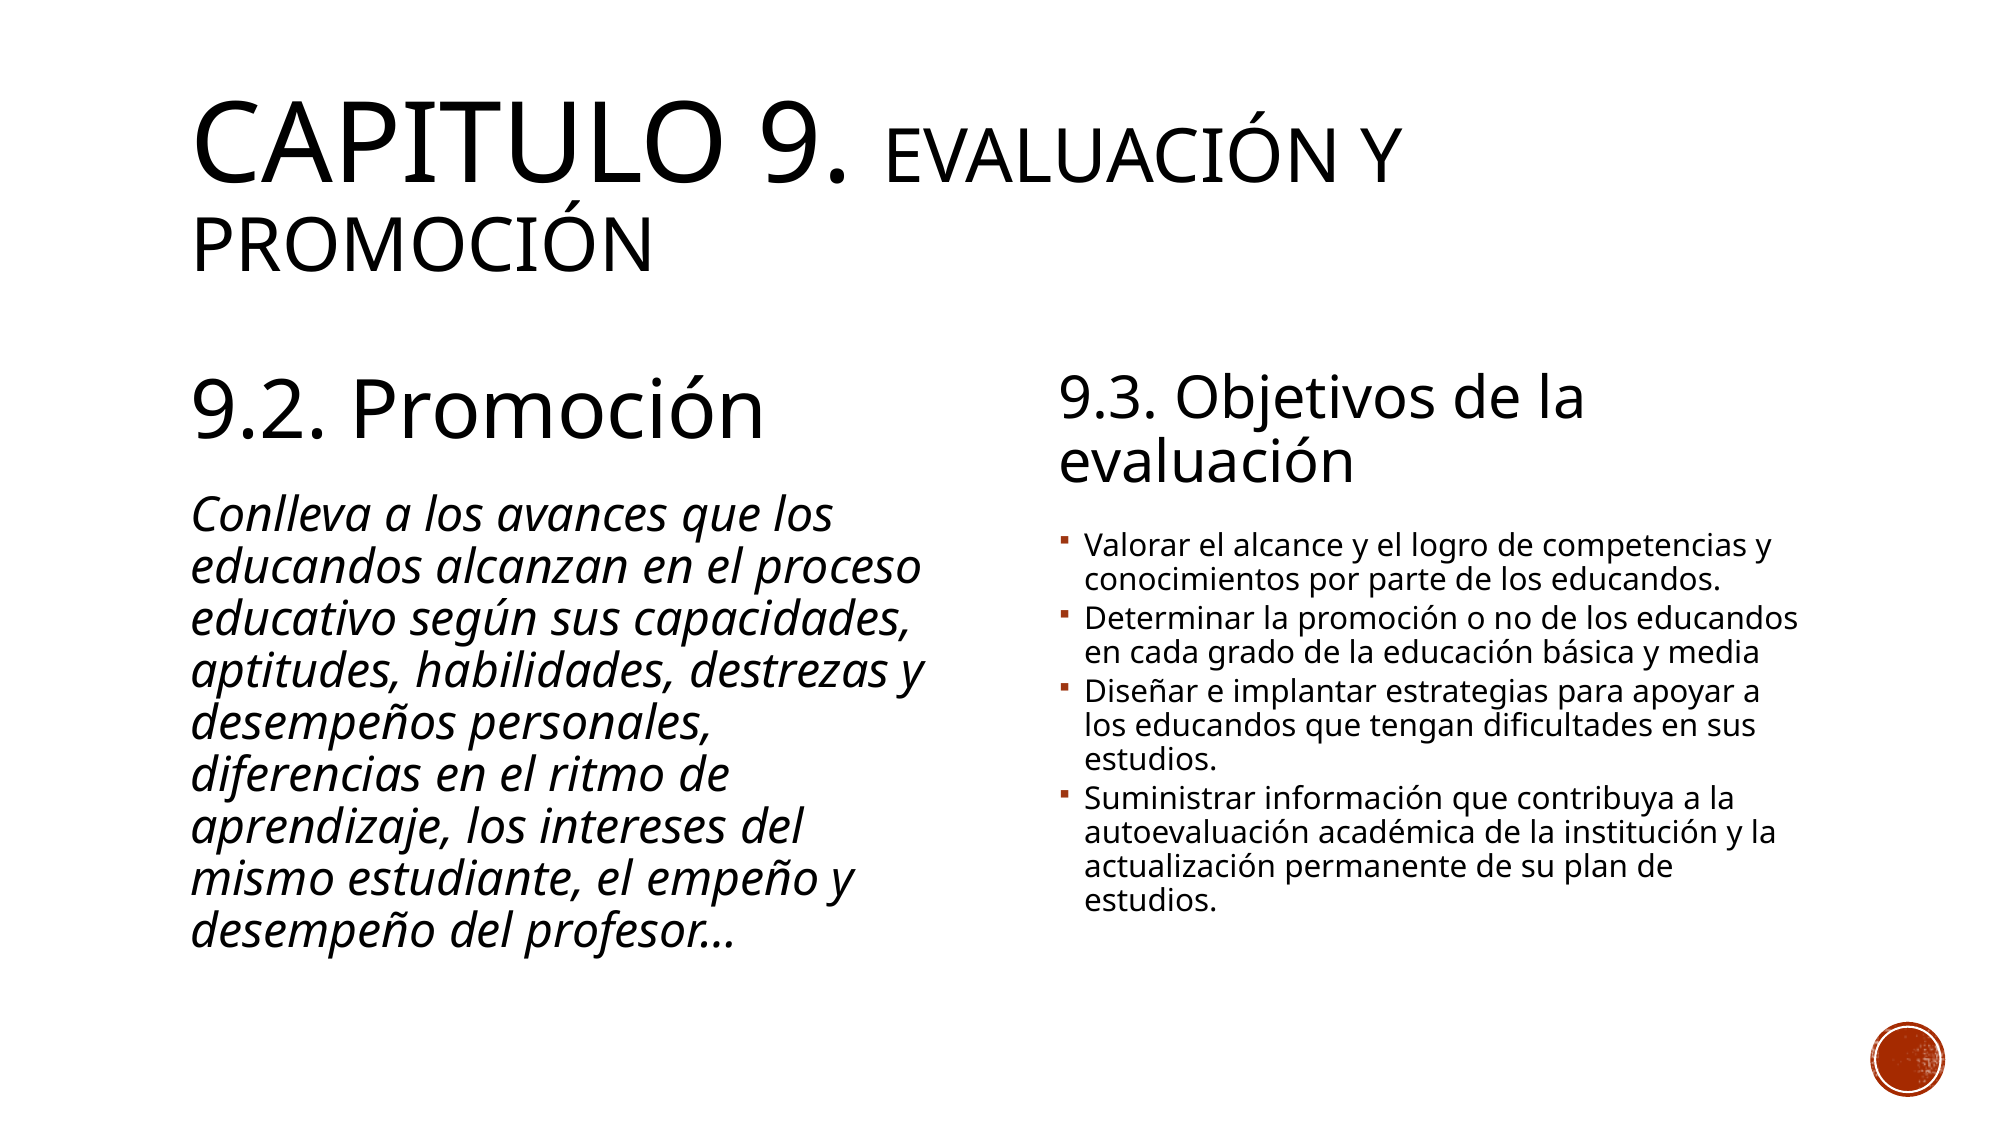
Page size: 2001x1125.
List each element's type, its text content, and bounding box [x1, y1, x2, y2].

list 9.2. Promoción Conlleva a los avances que los educandos alcanzan en el proceso educativo según sus capacidades, aptitudes, habilidades, destrezas y desempeños personales, diferencias en el ritmo de aprendizaje, los intereses del mismo estudiante, el empeño y desempeño del profesor… [175, 360, 956, 1013]
title CAPITULO 9. EVALUACIÓN Y PROMOCIÓN [175, 54, 1826, 319]
list 9.3. Objetivos de la evaluación Valorar el alcance y el logro de competencias y conocimientos por parte de los educandos. Determinar la promoción o no de los educandos en cada grado de la educación básica y media Diseñar e implantar estrategias para apoyar a los educandos que tengan dificultades en sus estudios. Suministrar información que contribuya a la autoevaluación académica de la institución y la actualización permanente de su plan de estudios. [1043, 360, 1824, 1013]
